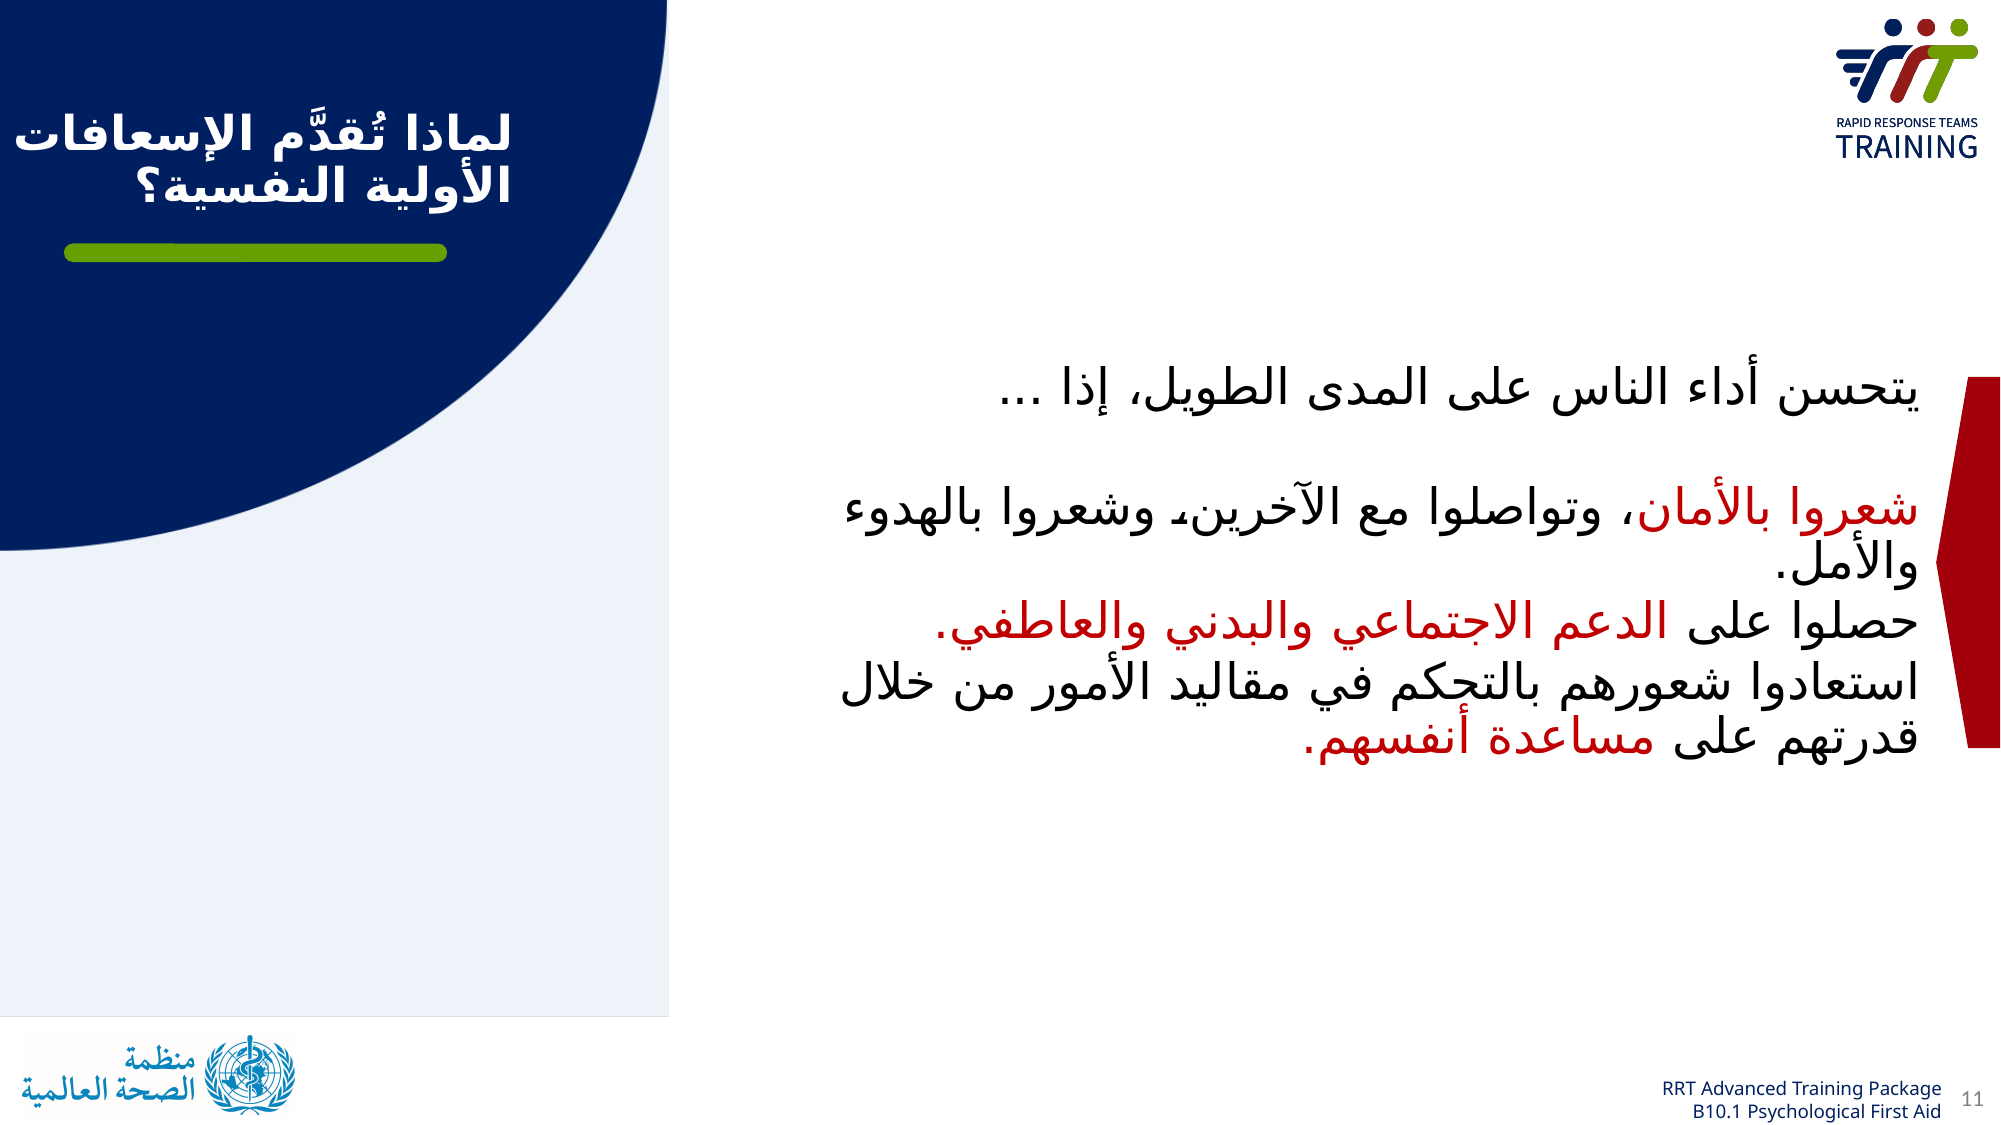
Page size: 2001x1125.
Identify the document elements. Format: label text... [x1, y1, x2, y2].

list يتحسن أداء الناس على المدى الطويل، إذا ... شعروا بالأمان، وتواصلوا مع الآخرين، وشعروا بالهدوء والأمل. حصلوا على الدعم الاجتماعي والبدني والعاطفي. استعادوا شعورهم بالتحكم في مقاليد الأمور من خلال قدرتهم على مساعدة أنفسهم. [692, 362, 1929, 763]
text_box لماذا تُقدَّم الإسعافات الأولية النفسية؟ [0, 75, 514, 213]
picture [1835, 19, 1978, 167]
picture [0, 0, 669, 1018]
picture [22, 1035, 295, 1115]
picture [252, 1050, 258, 1059]
